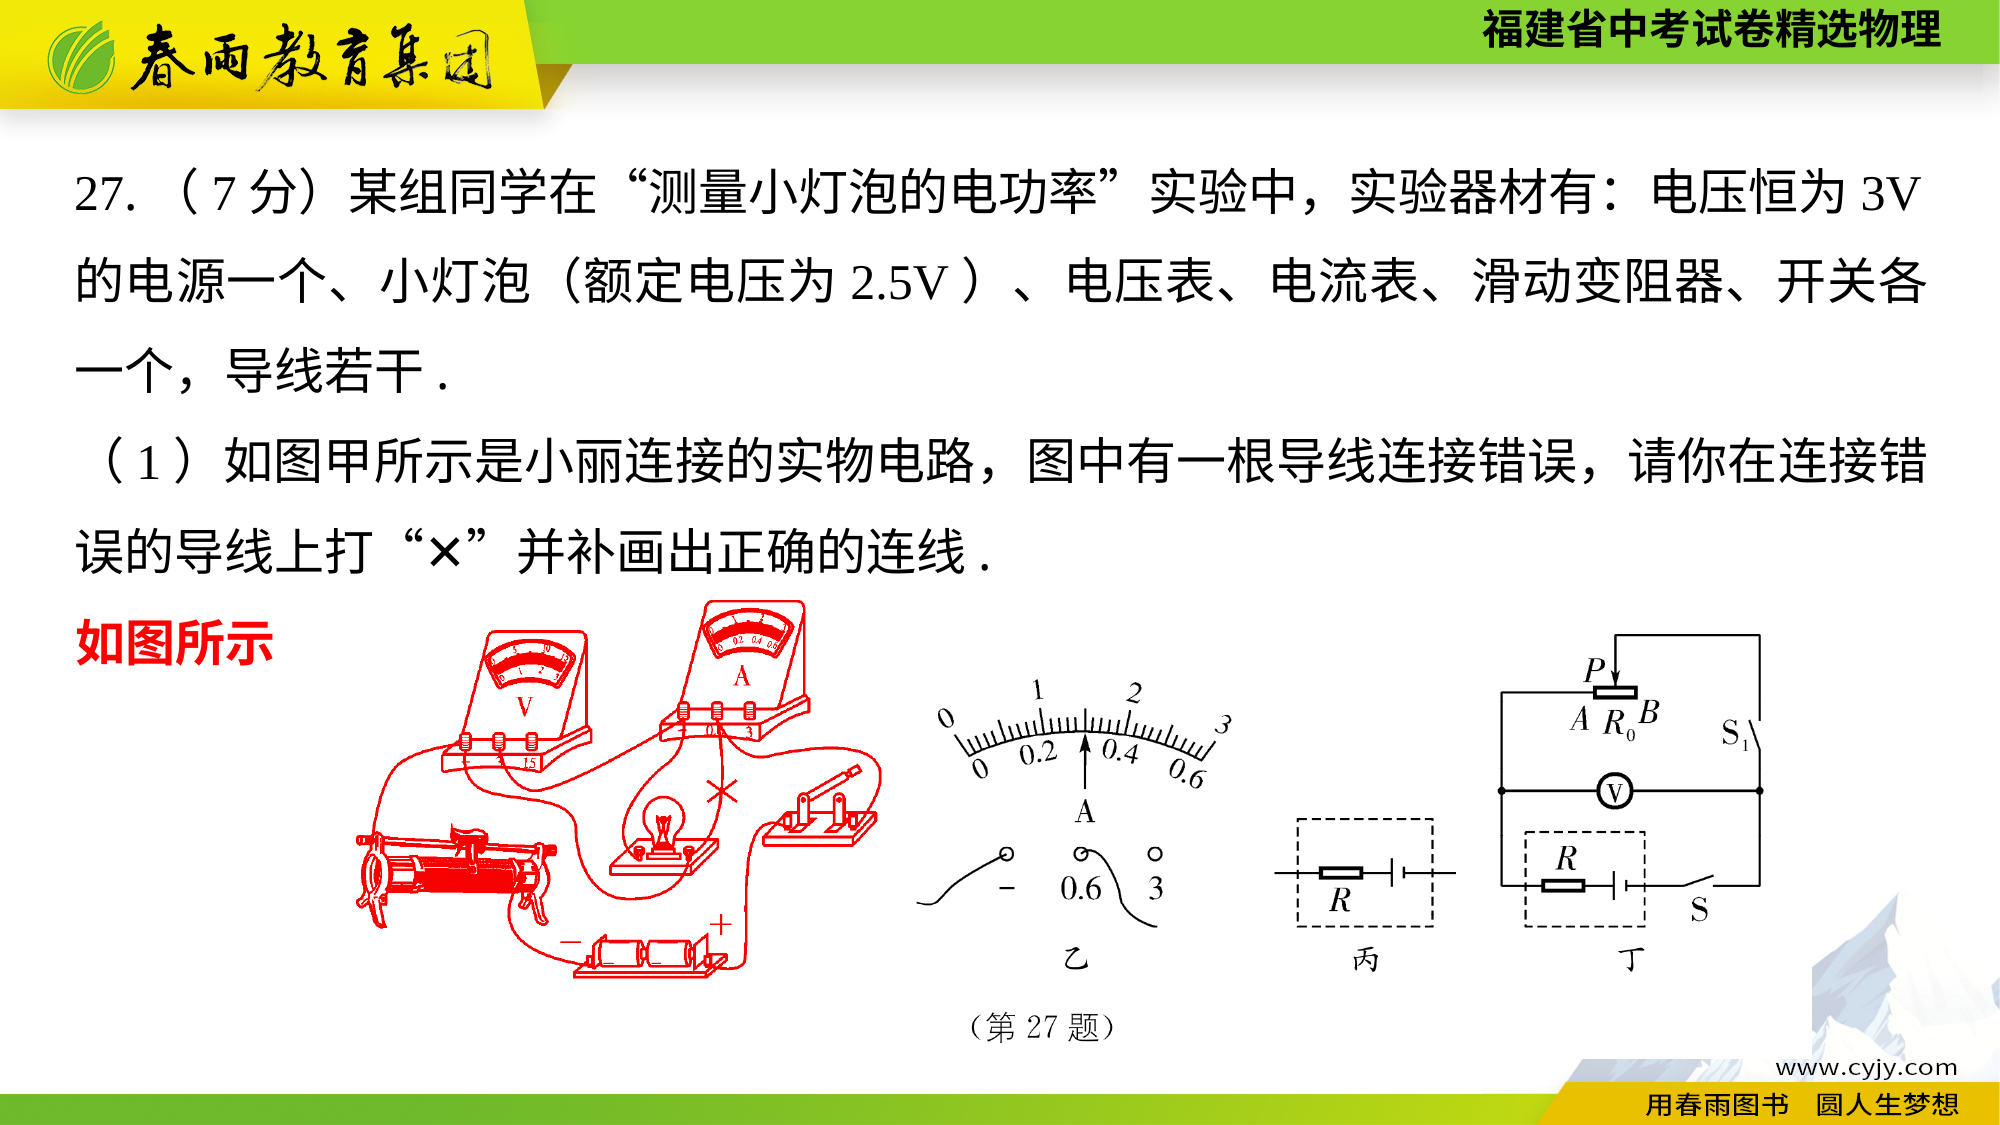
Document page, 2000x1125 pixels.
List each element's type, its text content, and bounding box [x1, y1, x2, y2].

picture [0, 0, 2000, 1125]
list 27.（7分）某组同学在“测量小灯泡的电功率”实验中，实验器材有：电压恒为3V的电源一个、小灯泡（额定电压为2.5V）、电压表、电流表、滑动变阻器、开关各一个，导线若干. （1）如图甲所示是小丽连接的实物电路，图中有一根导线连接错误，请你在连接错误的导线上打“✕”并补画出正确的连线. [59, 122, 1944, 592]
text_box 如图所示 [60, 574, 291, 679]
